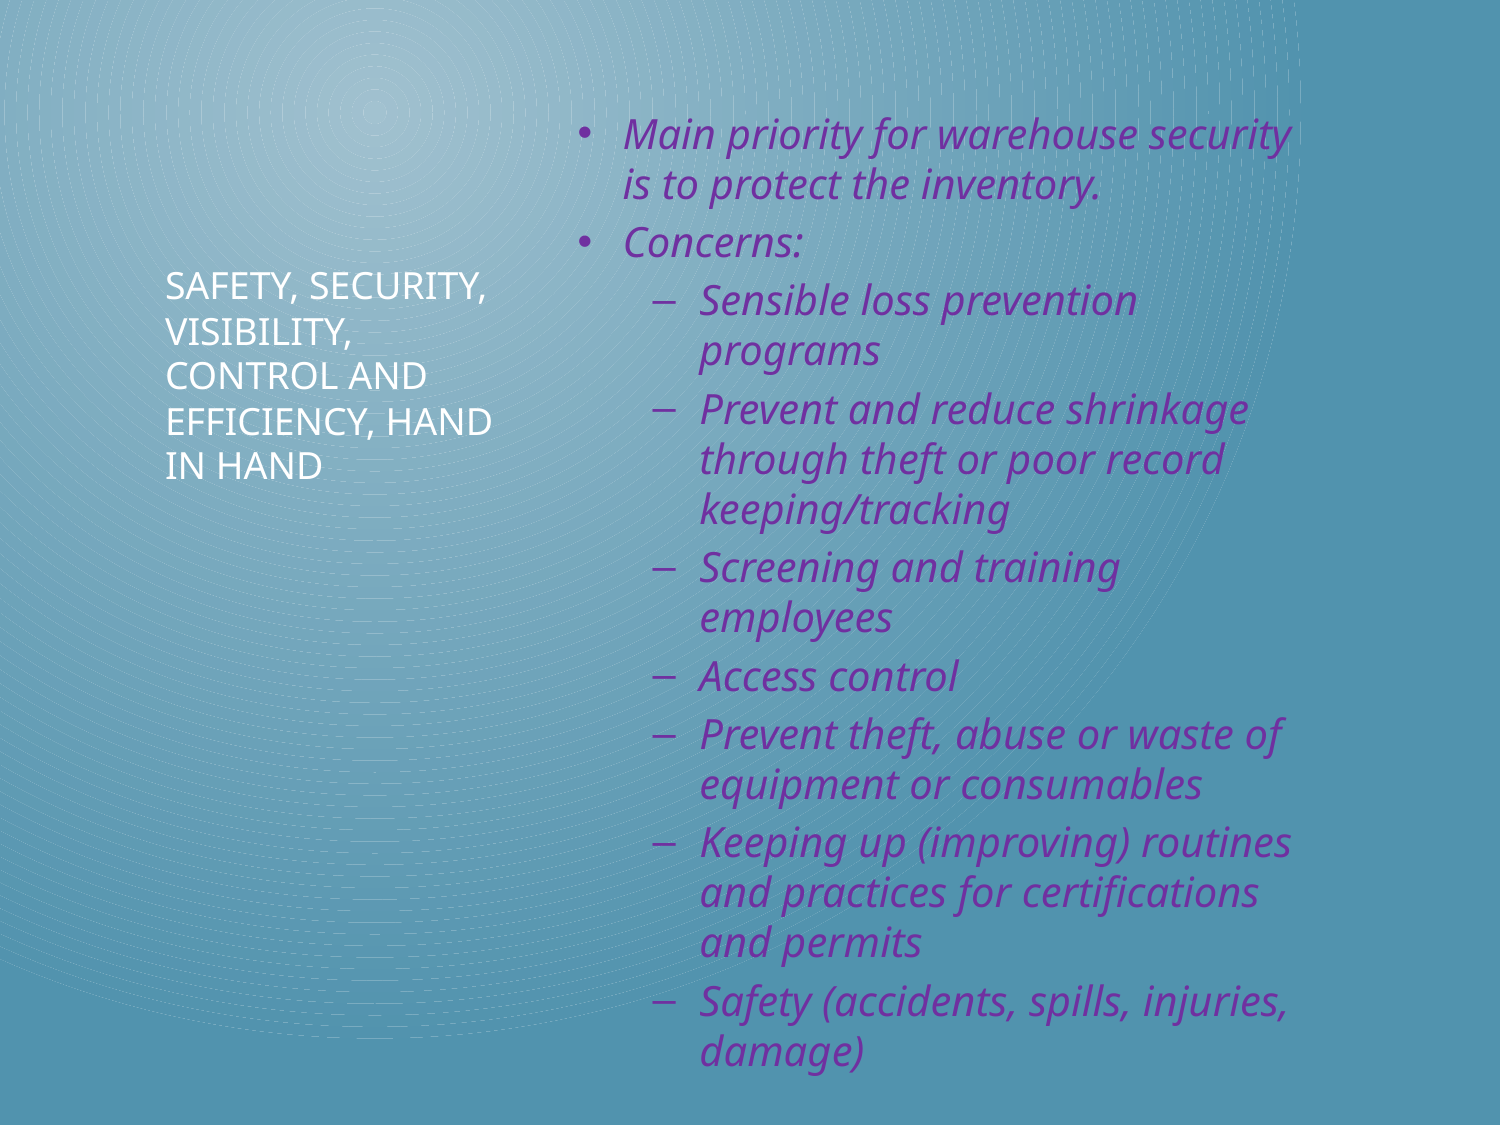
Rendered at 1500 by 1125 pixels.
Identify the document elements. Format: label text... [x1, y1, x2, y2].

title Safety, security, visibility, control and efficiency, hand in hand [150, 254, 516, 600]
list Main priority for warehouse security is to protect the inventory. Concerns: Sensible loss prevention programs Prevent and reduce shrinkage through theft or poor record keeping/tracking Screening and training employees Access control Prevent theft, abuse or waste of equipment or consumables Keeping up (improving) routines and practices for certifications and permits Safety (accidents, spills, injuries, damage) [562, 99, 1325, 1013]
